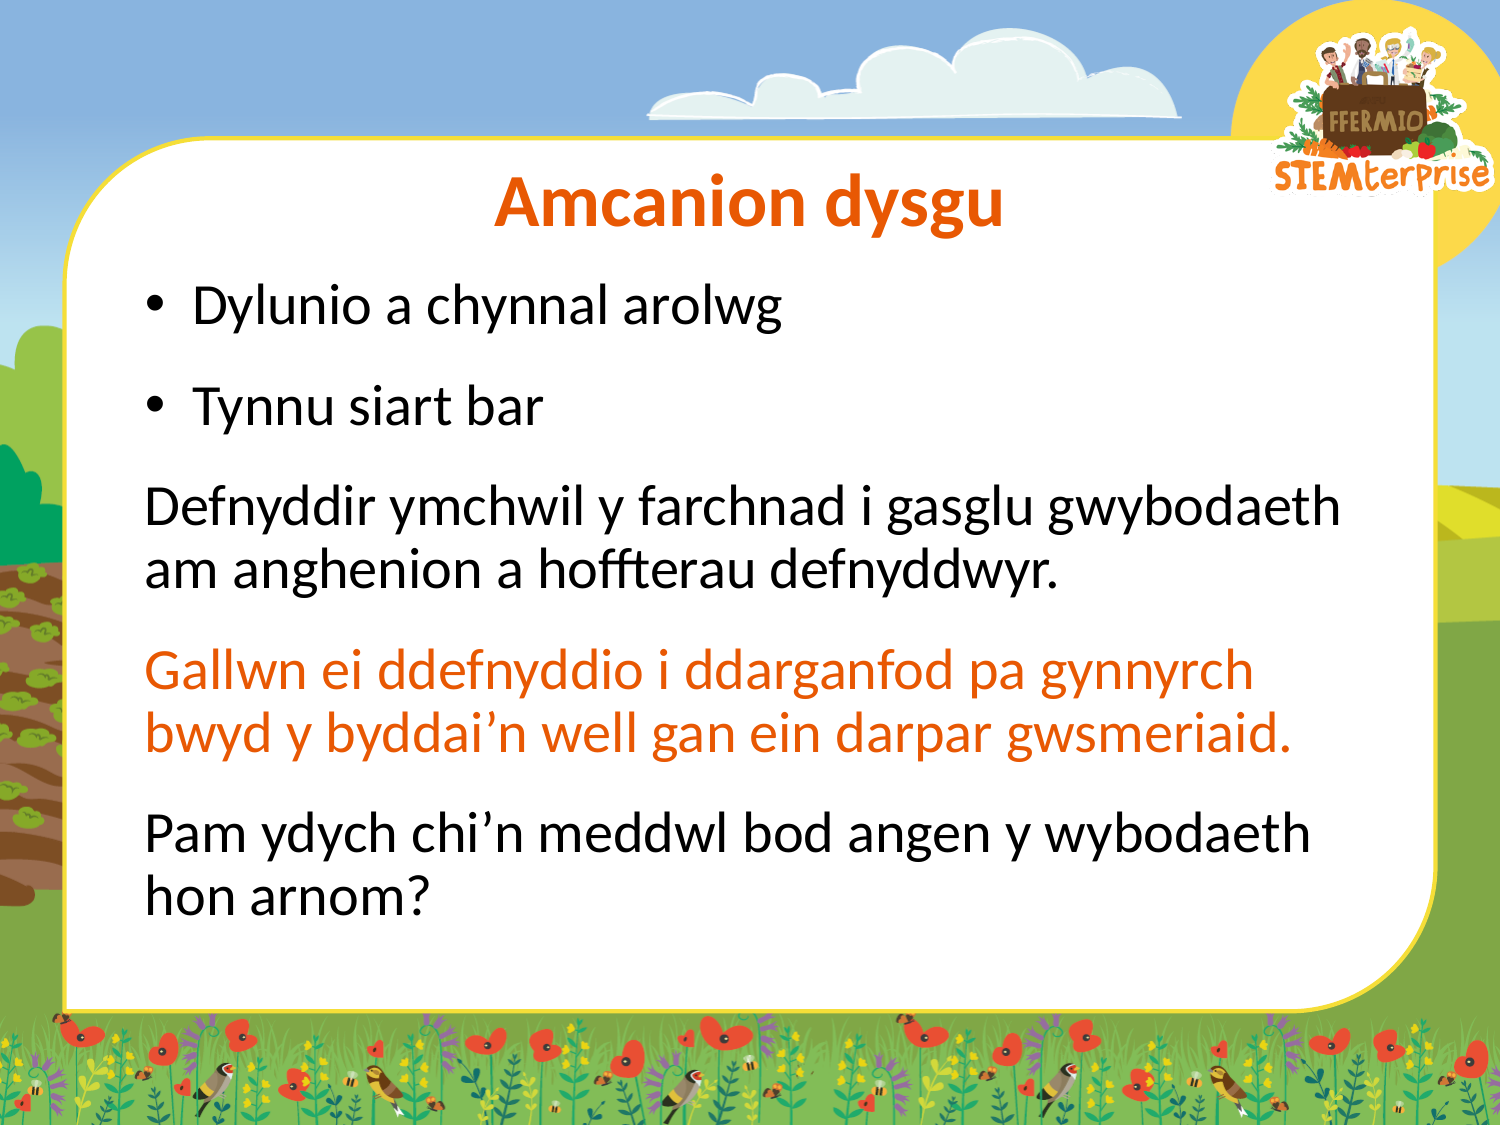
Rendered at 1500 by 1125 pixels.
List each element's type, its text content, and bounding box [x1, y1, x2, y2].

list Dylunio a chynnal arolwg Tynnu siart bar Defnyddir ymchwil y farchnad i gasglu gwybodaeth am anghenion a hoffterau defnyddwyr. Gallwn ei ddefnyddio i ddarganfod pa gynnyrch bwyd y byddai’n well gan ein darpar gwsmeriaid. Pam ydych chi’n meddwl bod angen y wybodaeth hon arnom? [129, 267, 1371, 988]
picture [0, 0, 1500, 1125]
title Amcanion dysgu [218, 137, 1282, 256]
